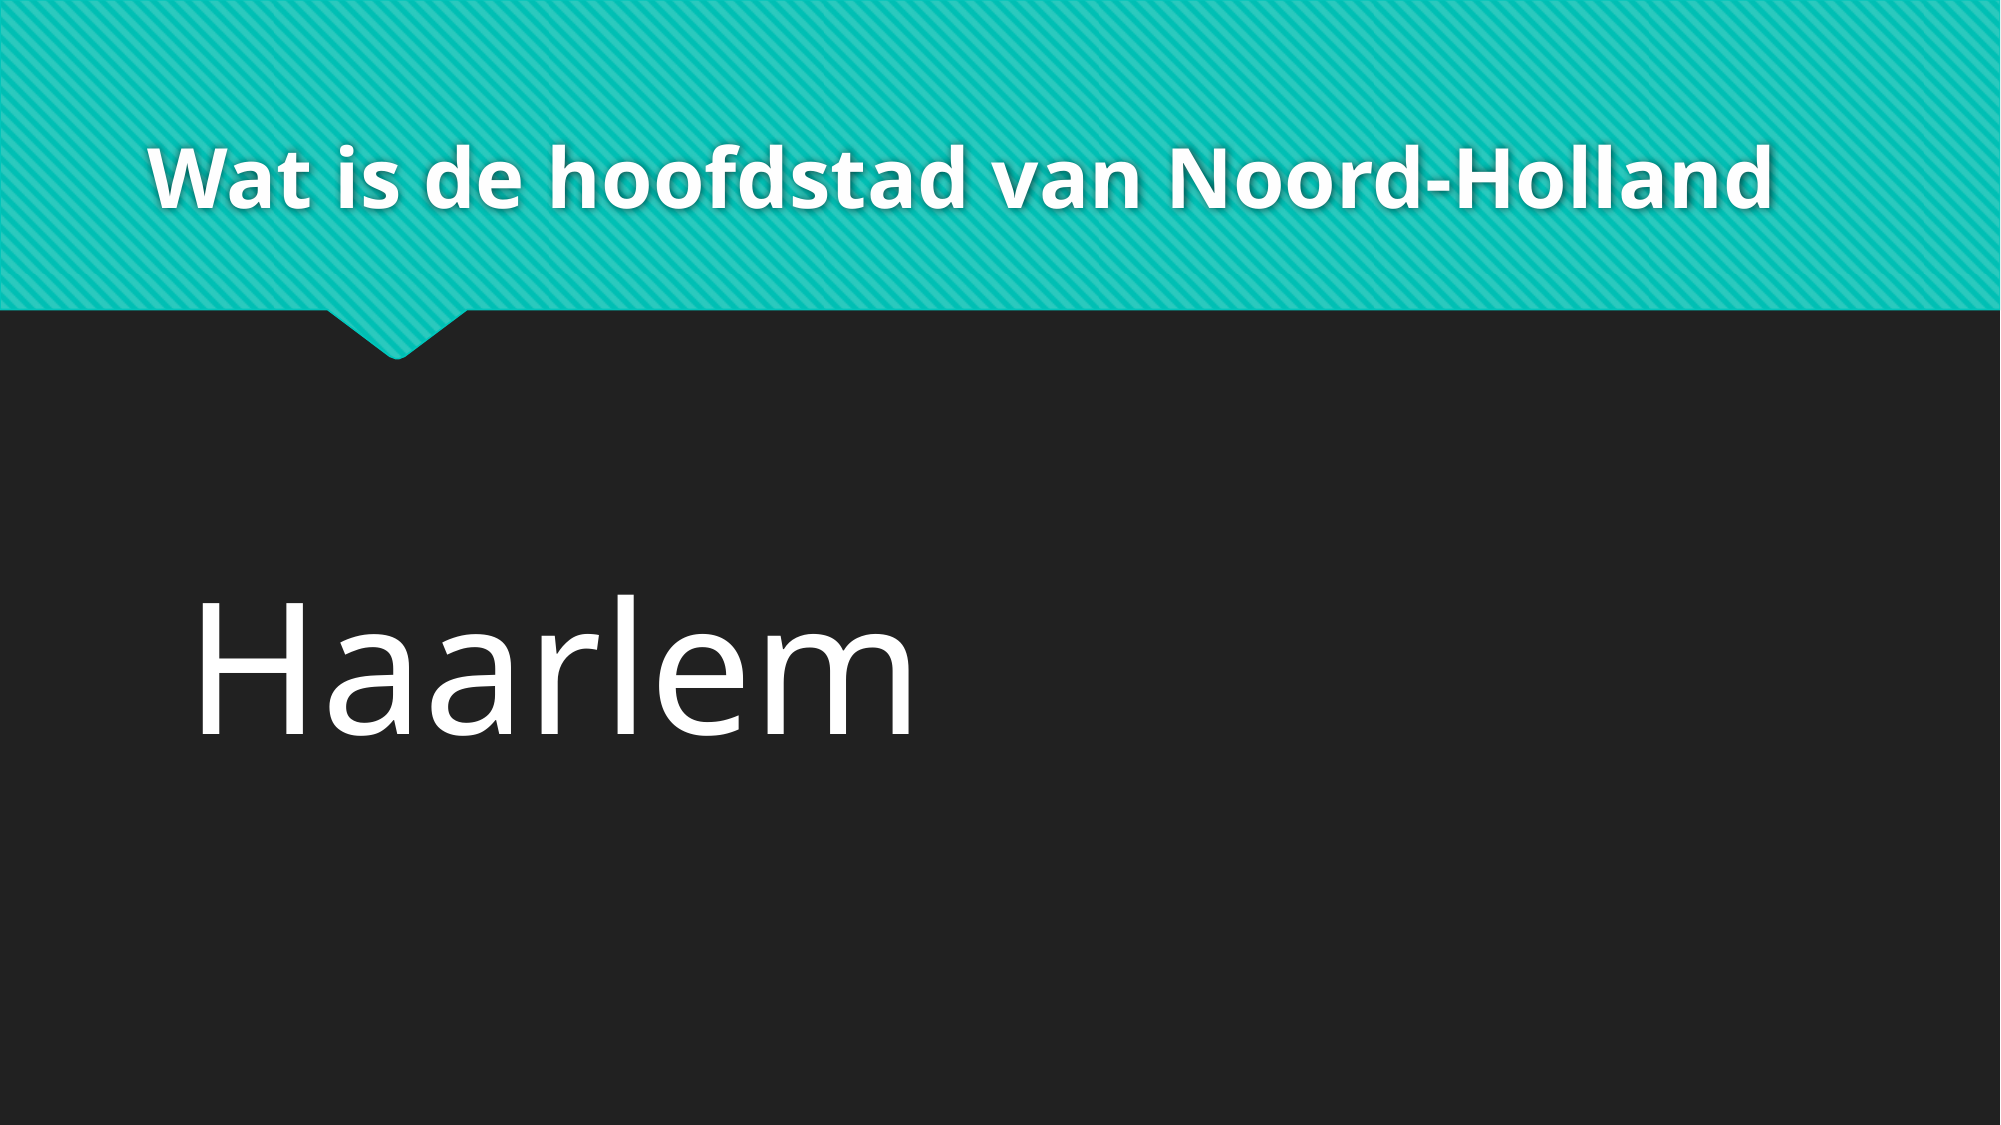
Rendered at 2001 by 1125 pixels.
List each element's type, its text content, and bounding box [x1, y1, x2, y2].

text_box Haarlem [170, 544, 1121, 779]
title Wat is de hoofdstad van Noord-Holland [132, 73, 1868, 233]
